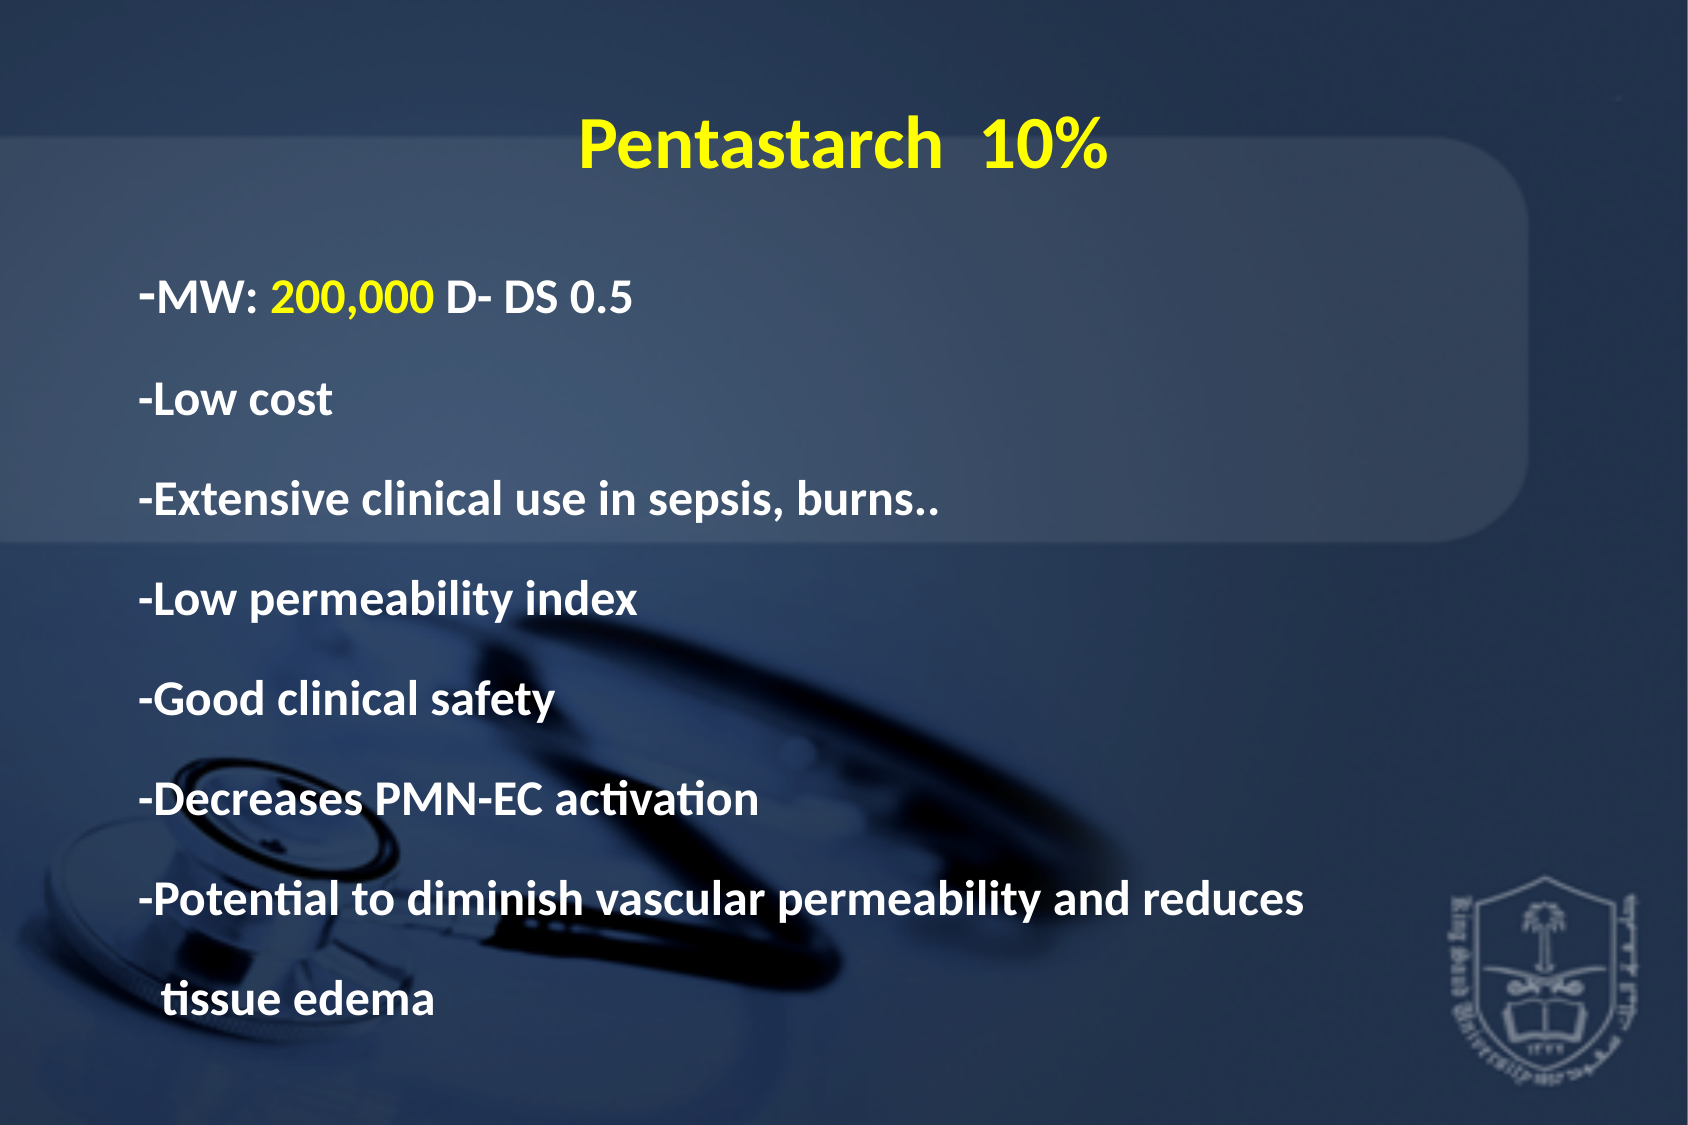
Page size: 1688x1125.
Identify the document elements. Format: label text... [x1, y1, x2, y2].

picture [0, 0, 1688, 1125]
list -MW: 200,000 D- DS 0.5 -Low cost -Extensive clinical use in sepsis, burns.. -Low permeability index -Good clinical safety -Decreases PMN-EC activation -Potential to diminish vascular permeability and reduces tissue edema [123, 255, 1642, 998]
title Pentastarch 10% [84, 45, 1604, 233]
